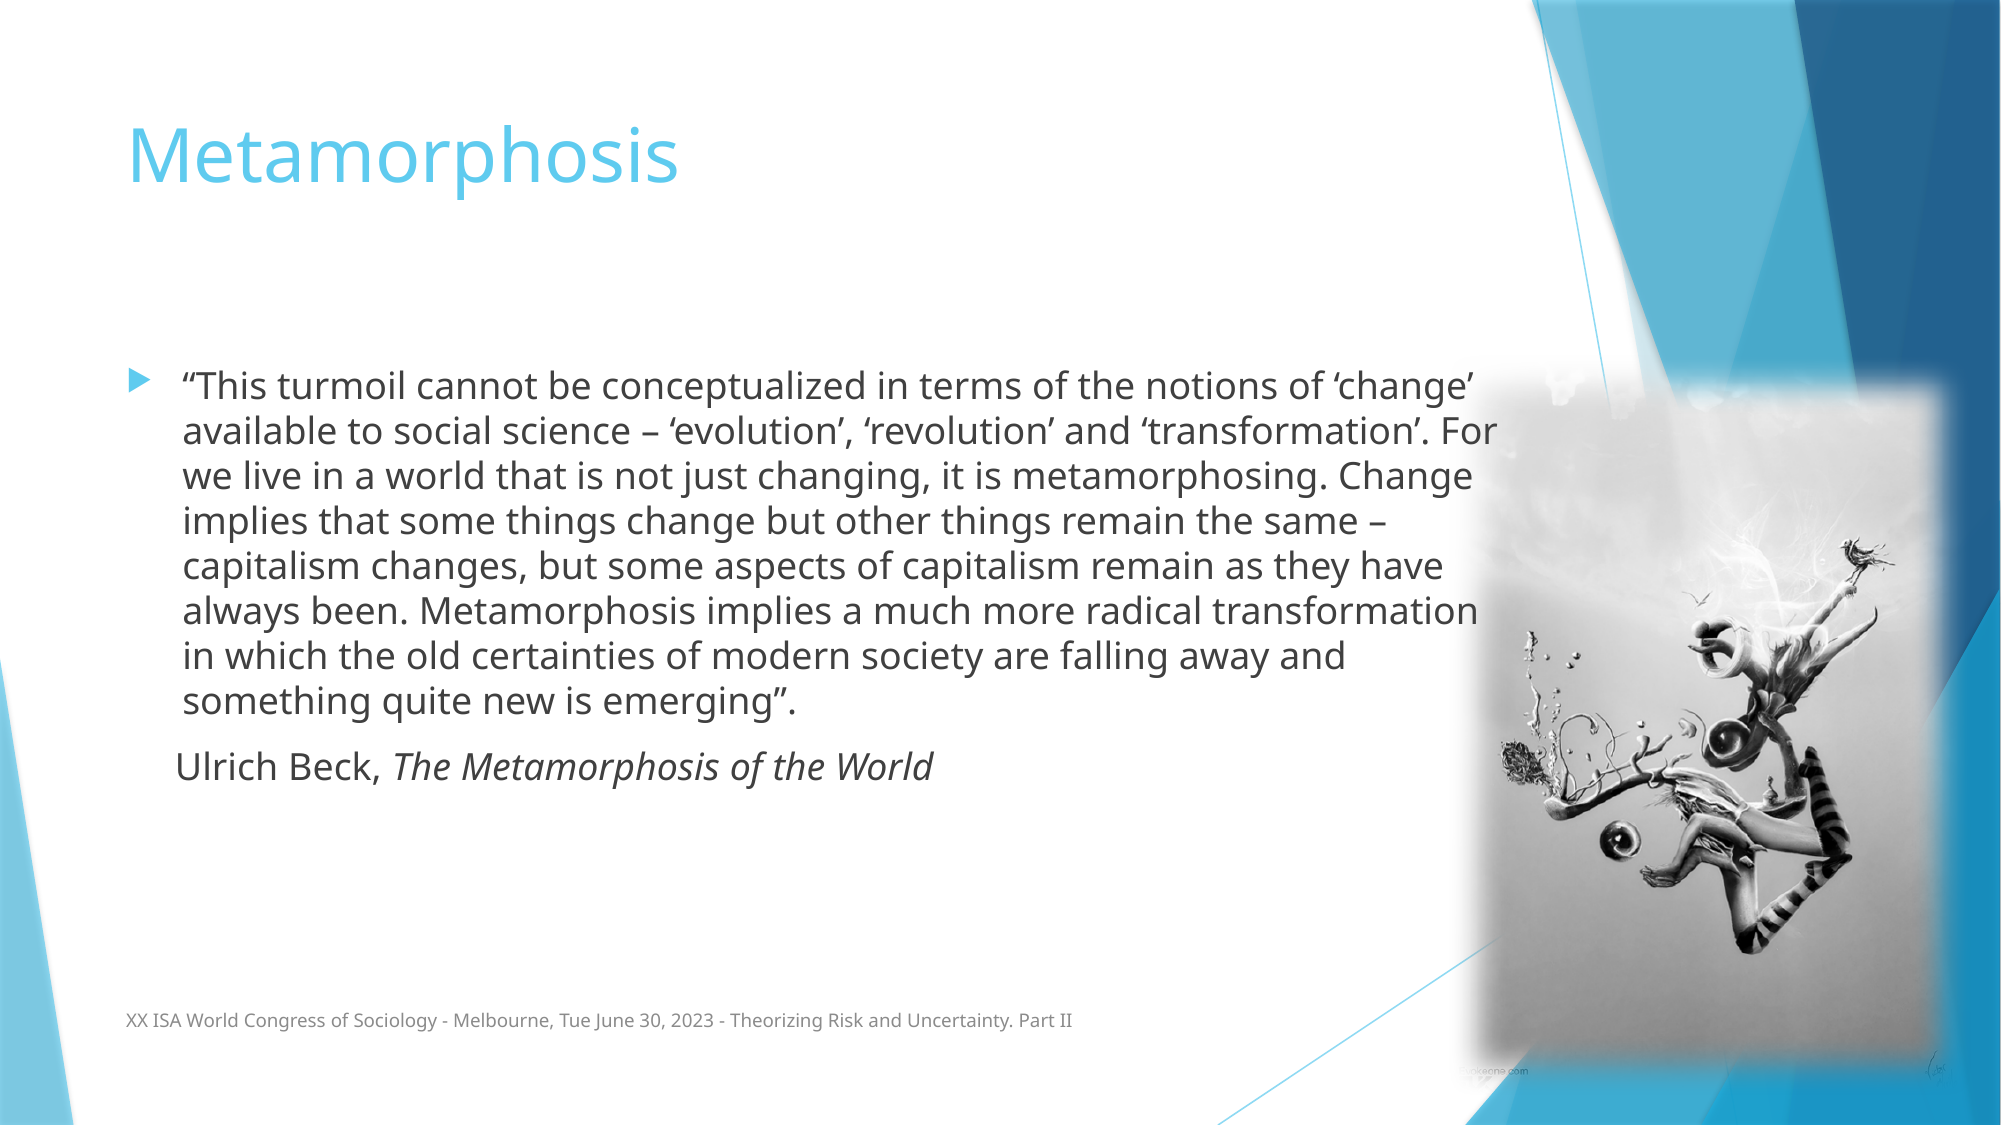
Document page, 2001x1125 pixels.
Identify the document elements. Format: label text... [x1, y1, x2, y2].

picture [1447, 353, 1973, 1096]
footer XX ISA World Congress of Sociology - Melbourne, Tue June 30, 2023 - Theorizing Risk and Uncertainty. Part II [111, 991, 1145, 1051]
title Metamorphosis [111, 99, 1522, 317]
list “This turmoil cannot be conceptualized in terms of the notions of ‘change’ available to social science – ‘evolution’, ‘revolution’ and ‘transformation’. For we live in a world that is not just changing, it is metamorphosing. Change implies that some things change but other things remain the same – capitalism changes, but some aspects of capitalism remain as they have always been. Metamorphosis implies a much more radical transformation in which the old certainties of modern society are falling away and something quite new is emerging”. Ulrich Beck, The Metamorphosis of the World [111, 354, 1446, 992]
